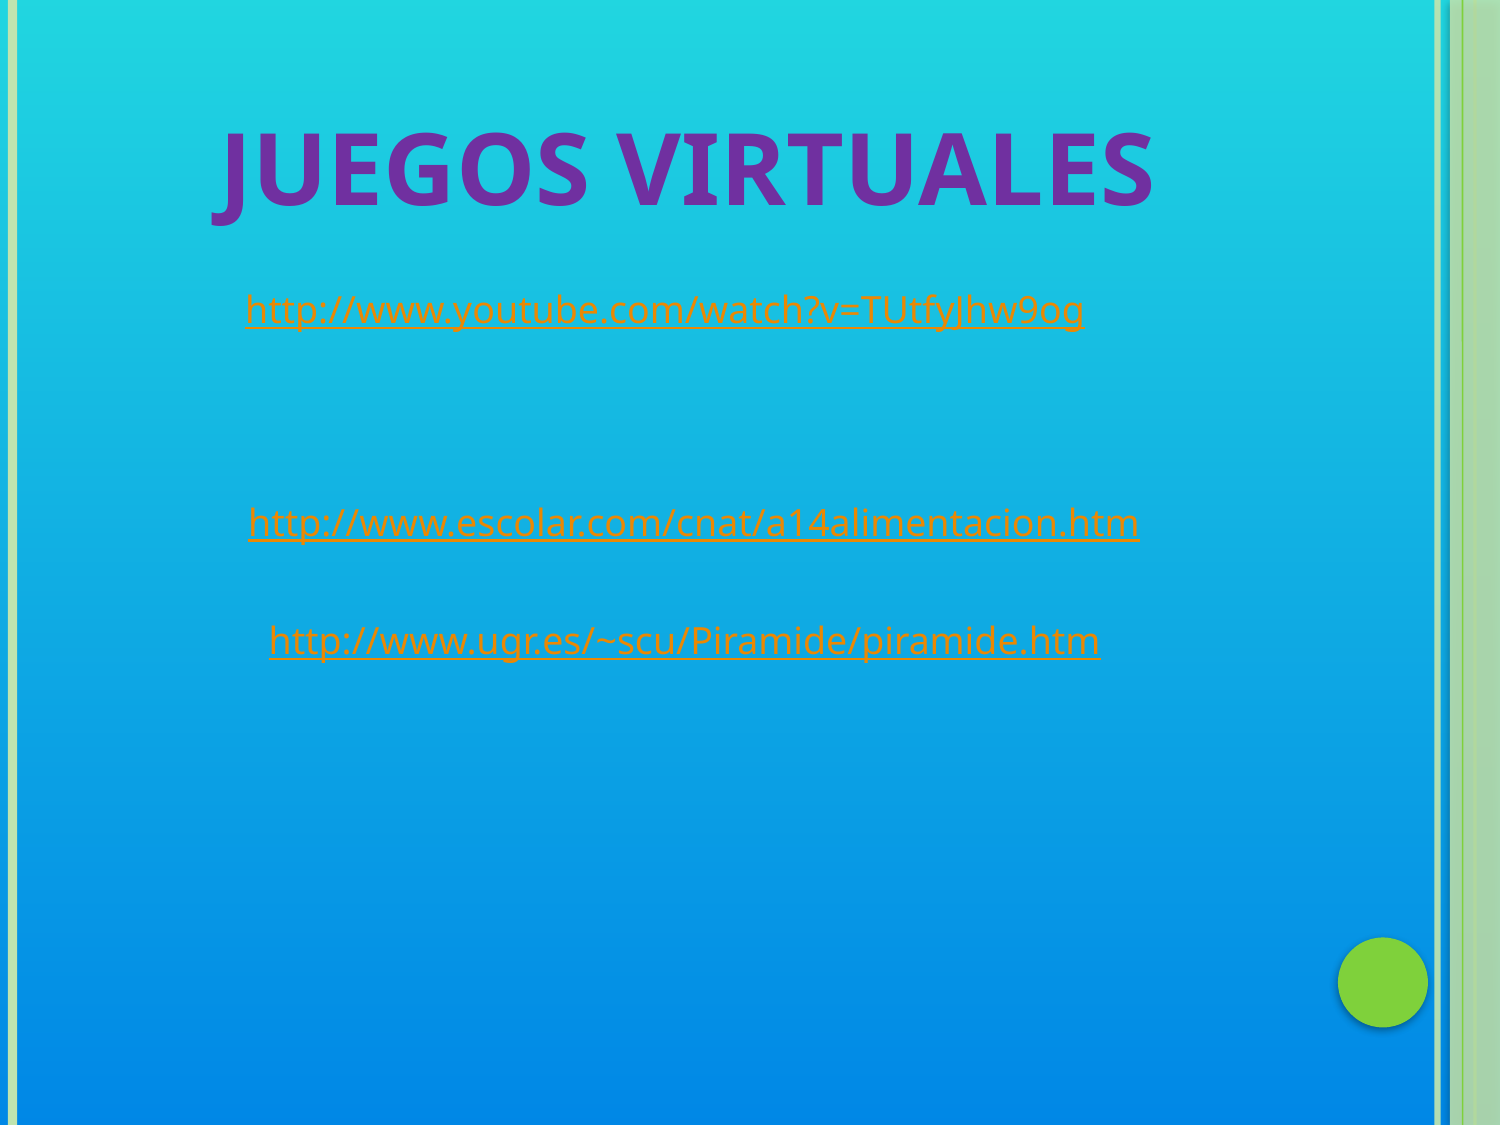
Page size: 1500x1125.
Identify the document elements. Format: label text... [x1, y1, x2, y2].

text_box http://www.youtube.com/watch?v=TUtfyJhw9og [230, 278, 1255, 345]
text_box http://www.escolar.com/cnat/a14alimentacion.htm [233, 491, 1199, 558]
title JUEGOS VIRTUALES [75, 45, 1300, 233]
text_box http://www.ugr.es/~scu/Piramide/piramide.htm [253, 609, 1187, 676]
